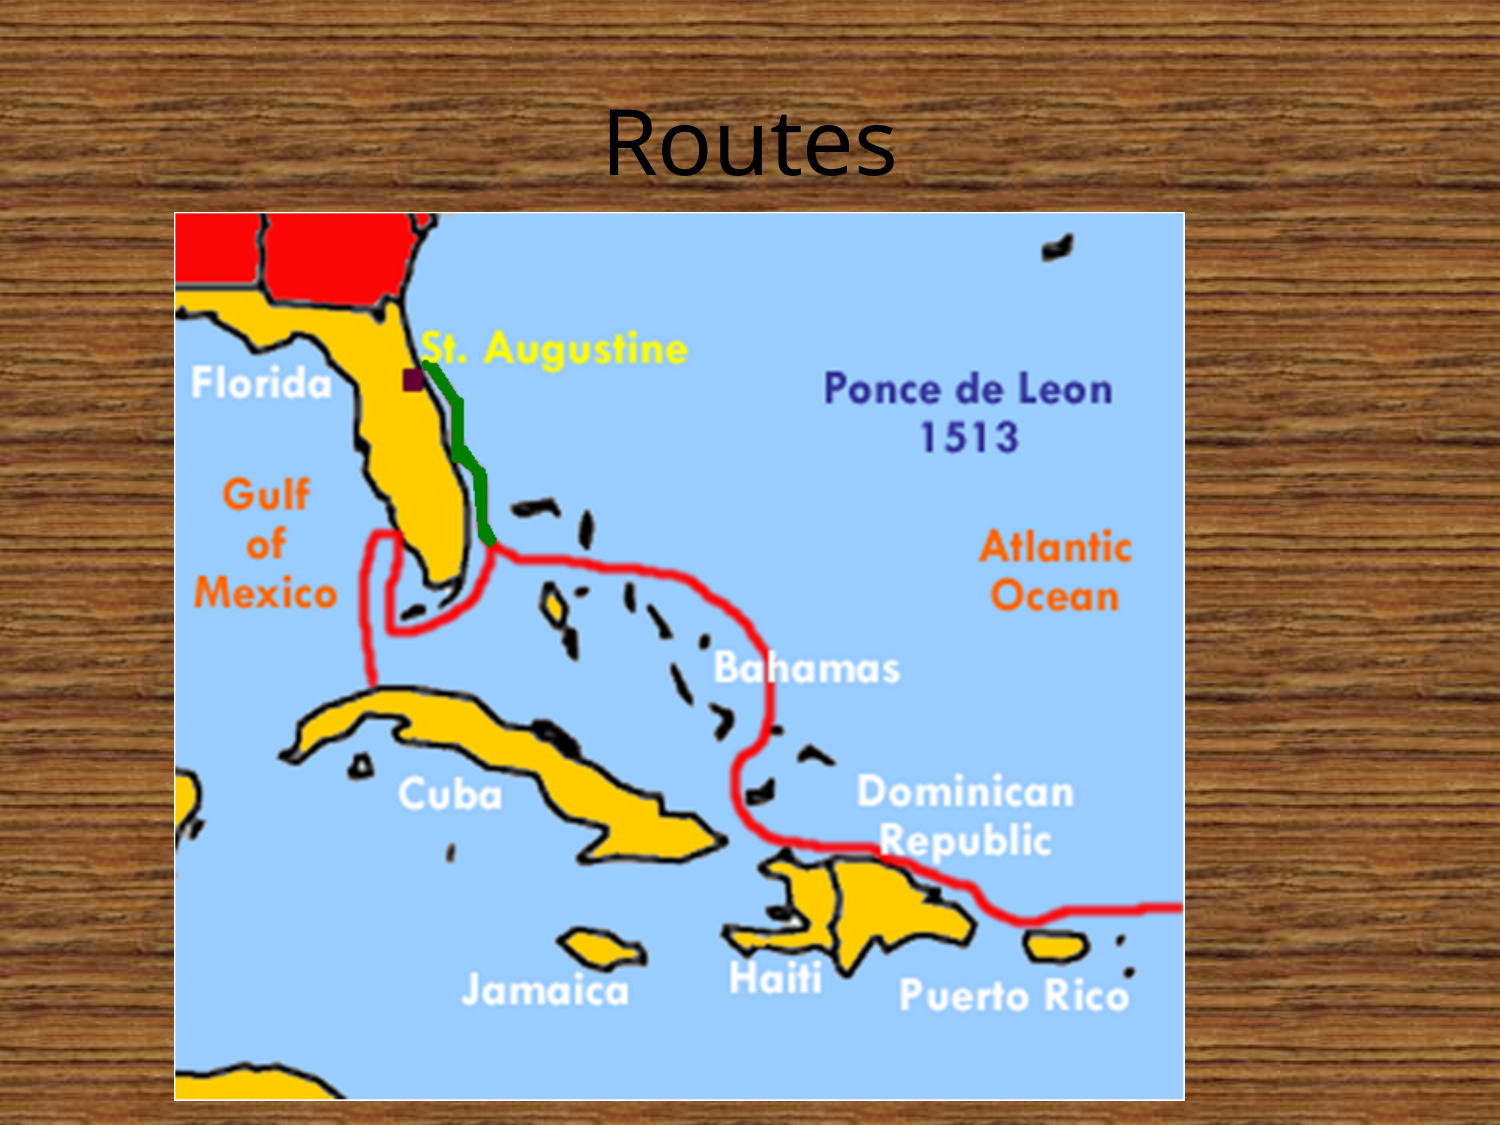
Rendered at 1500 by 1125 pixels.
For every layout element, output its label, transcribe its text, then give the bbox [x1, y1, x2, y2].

title Routes [75, 45, 1425, 233]
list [174, 212, 1185, 1101]
picture [0, 0, 1500, 1125]
